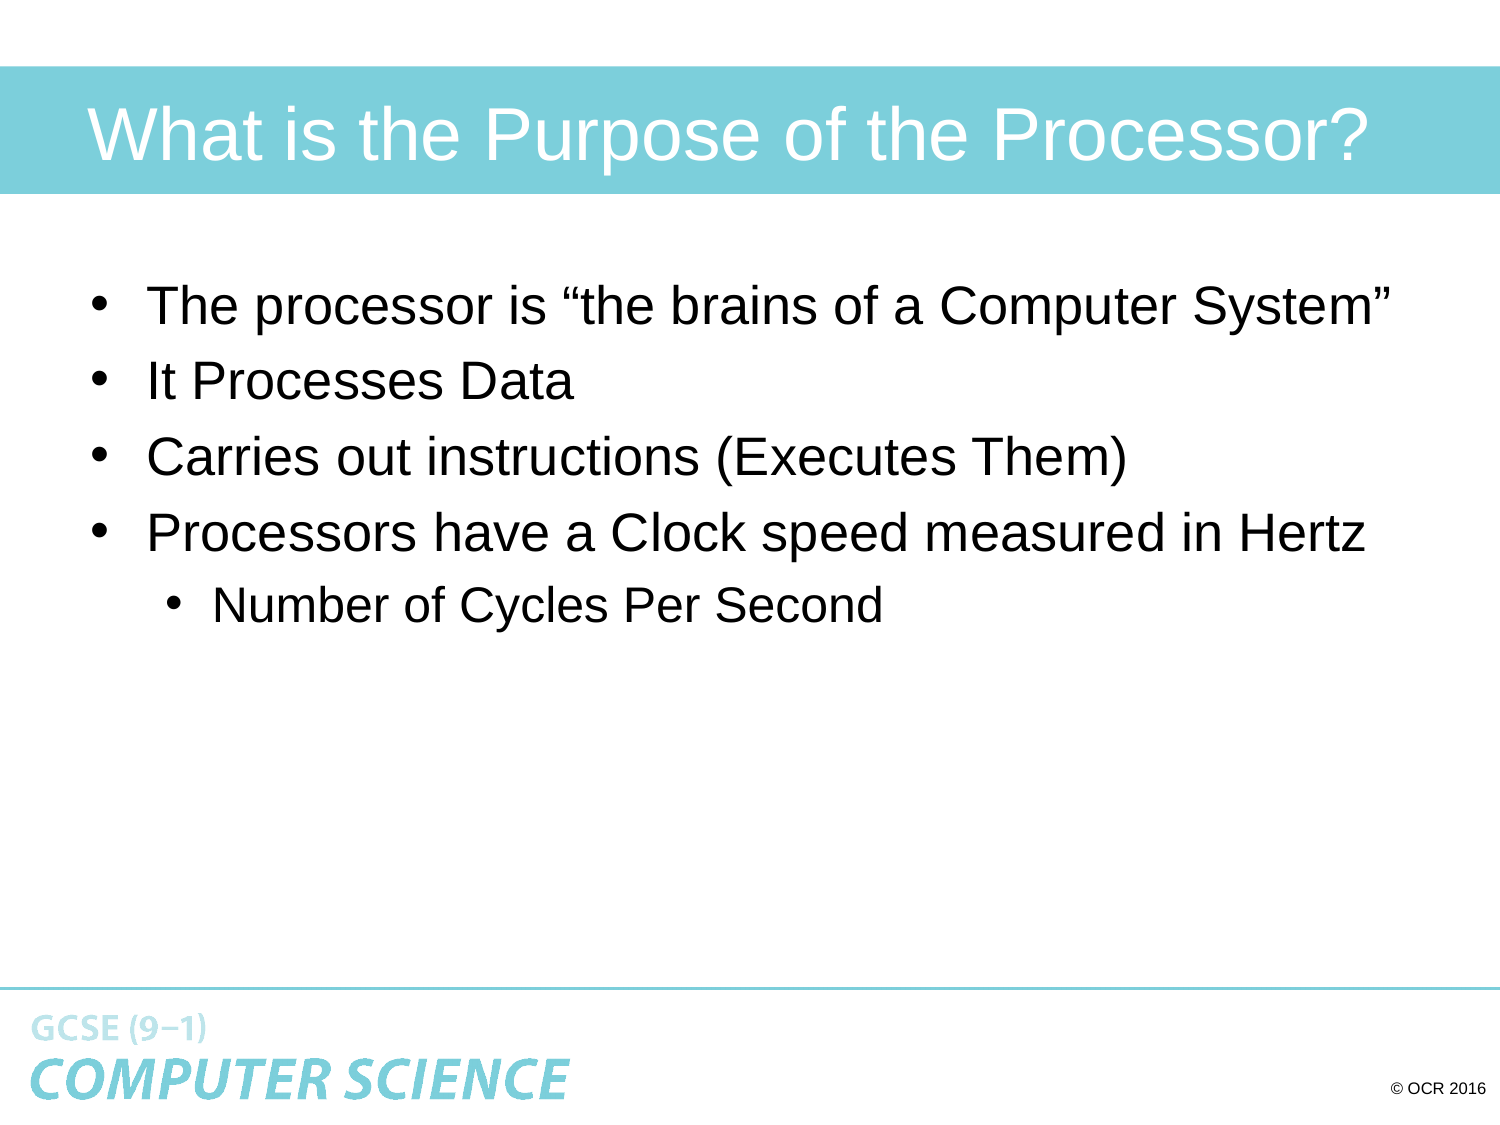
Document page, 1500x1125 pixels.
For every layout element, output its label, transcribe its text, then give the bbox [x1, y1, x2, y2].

picture [0, 987, 1500, 1124]
title What is the Purpose of the Processor? [0, 66, 1500, 194]
list The processor is “the brains of a Computer System” It Processes Data Carries out instructions (Executes Them) Processors have a Clock speed measured in Hertz Number of Cycles Per Second [75, 262, 1425, 965]
